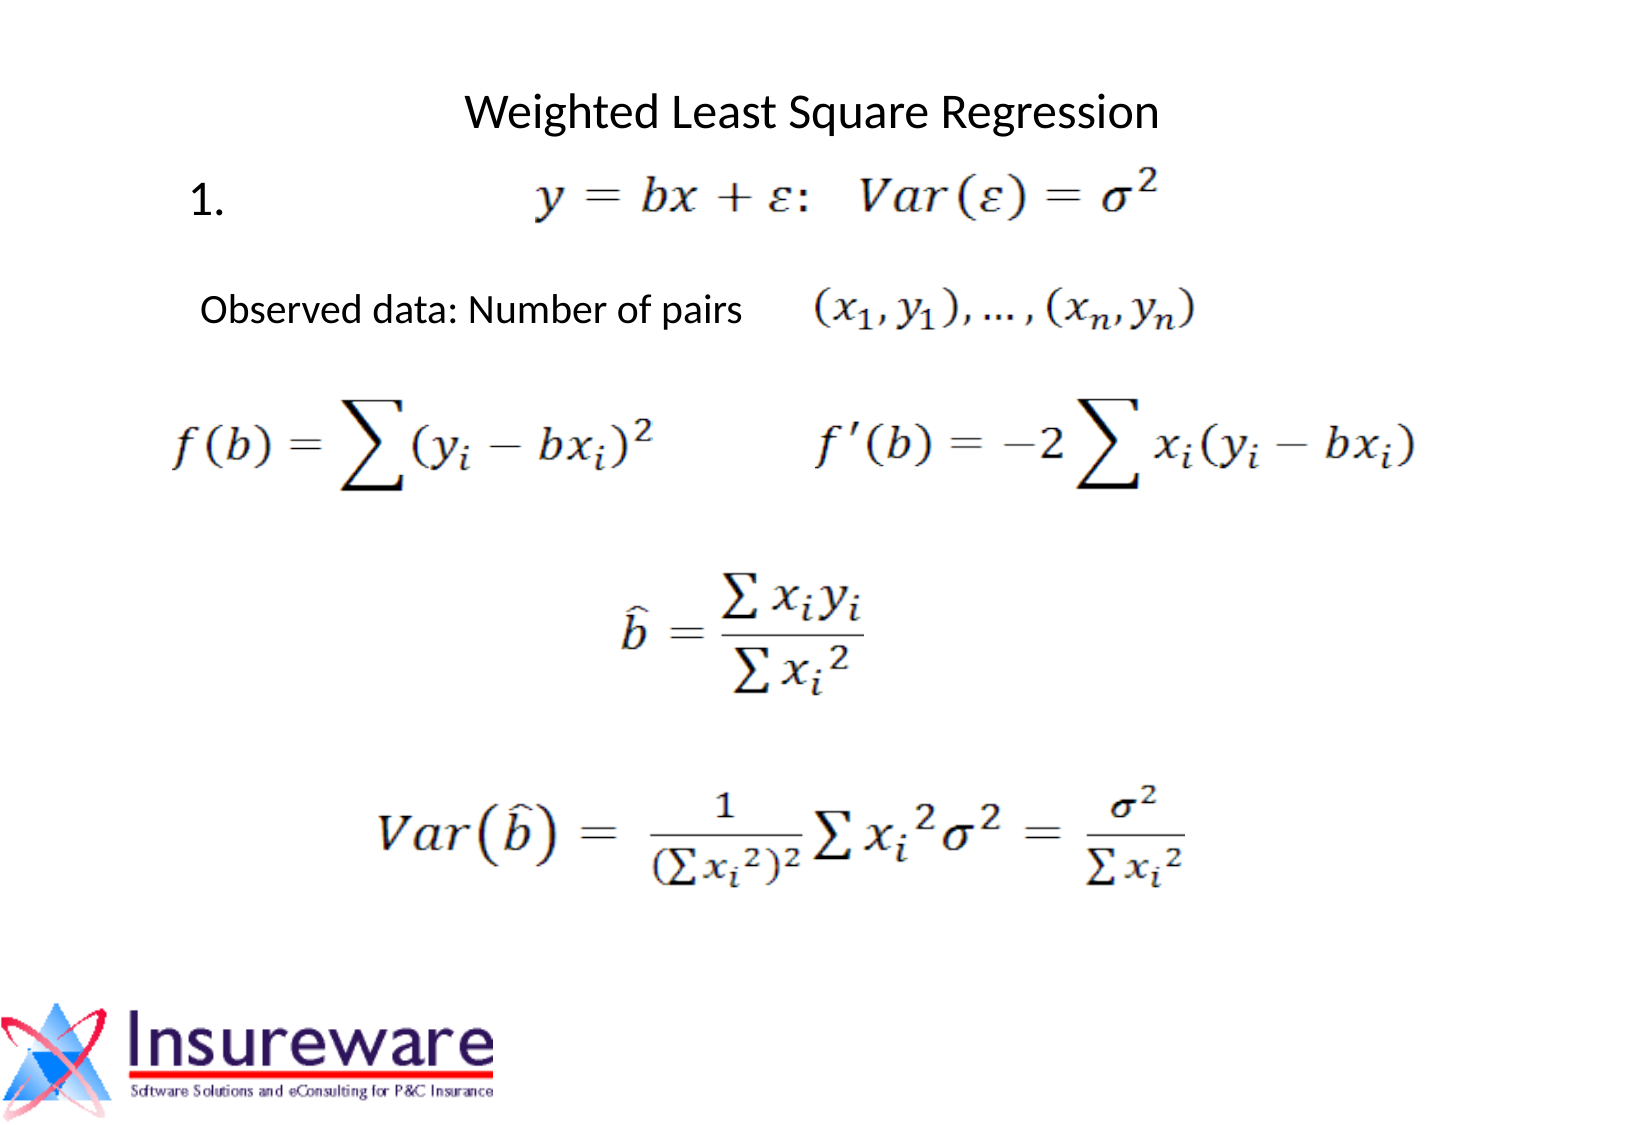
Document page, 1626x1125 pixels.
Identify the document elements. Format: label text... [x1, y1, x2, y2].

title Weighted Least Square Regression [81, 45, 1544, 233]
picture [0, 1002, 493, 1125]
picture [172, 394, 653, 502]
picture [377, 781, 1186, 900]
picture [535, 163, 1161, 235]
picture [620, 568, 864, 707]
text_box Observed data: Number of pairs [185, 274, 838, 340]
picture [812, 278, 1199, 339]
picture [815, 393, 1467, 500]
text_box 1. [173, 157, 241, 233]
